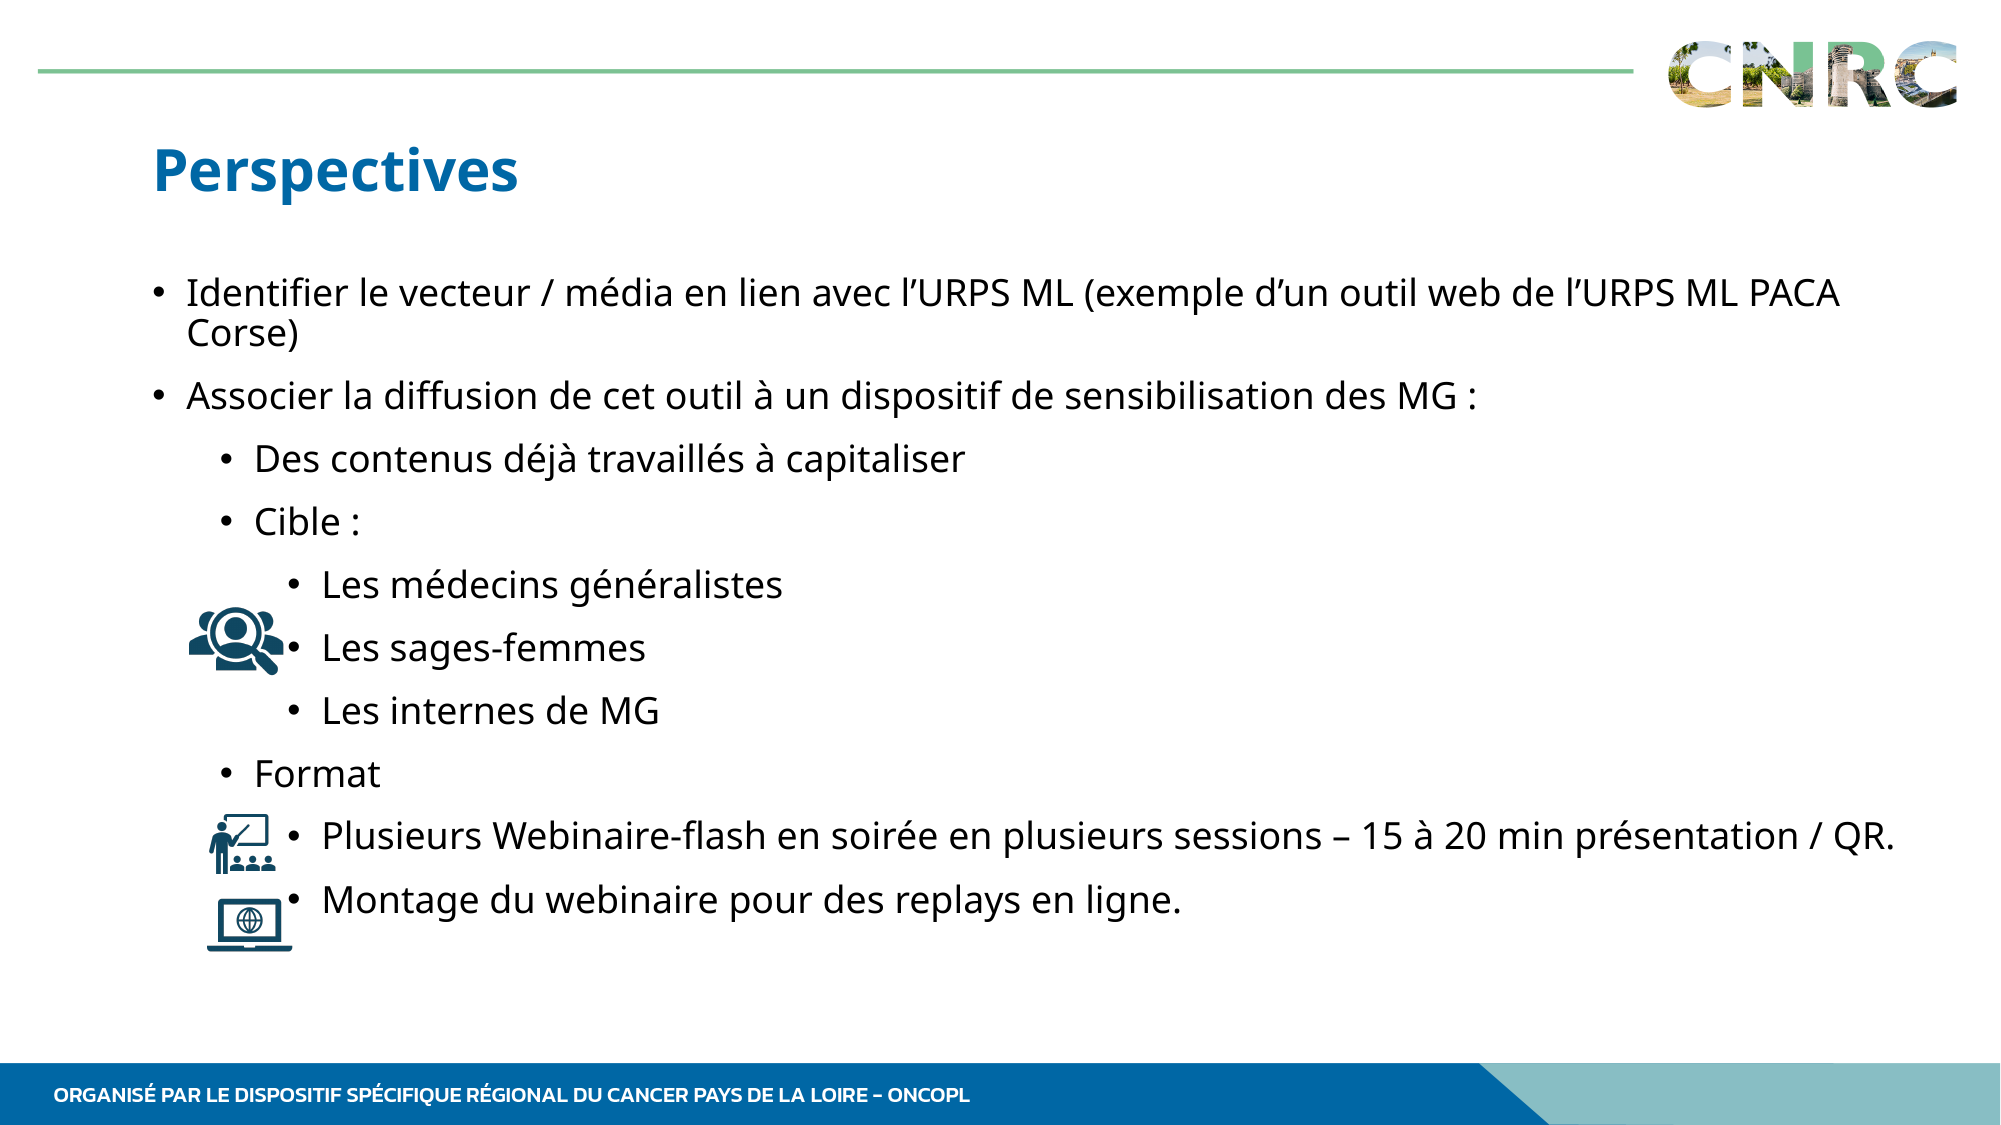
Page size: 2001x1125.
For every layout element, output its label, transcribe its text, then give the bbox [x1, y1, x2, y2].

picture [0, 0, 2001, 1125]
list Identifier le vecteur / média en lien avec l’URPS ML (exemple d’un outil web de l’URPS ML PACA Corse) Associer la diffusion de cet outil à un dispositif de sensibilisation des MG : Des contenus déjà travaillés à capitaliser Cible : Les médecins généralistes Les sages-femmes Les internes de MG Format Plusieurs Webinaire-flash en soirée en plusieurs sessions – 15 à 20 min présentation / QR. Montage du webinaire pour des replays en ligne. [137, 266, 1917, 970]
title Perspectives [137, 84, 1863, 261]
